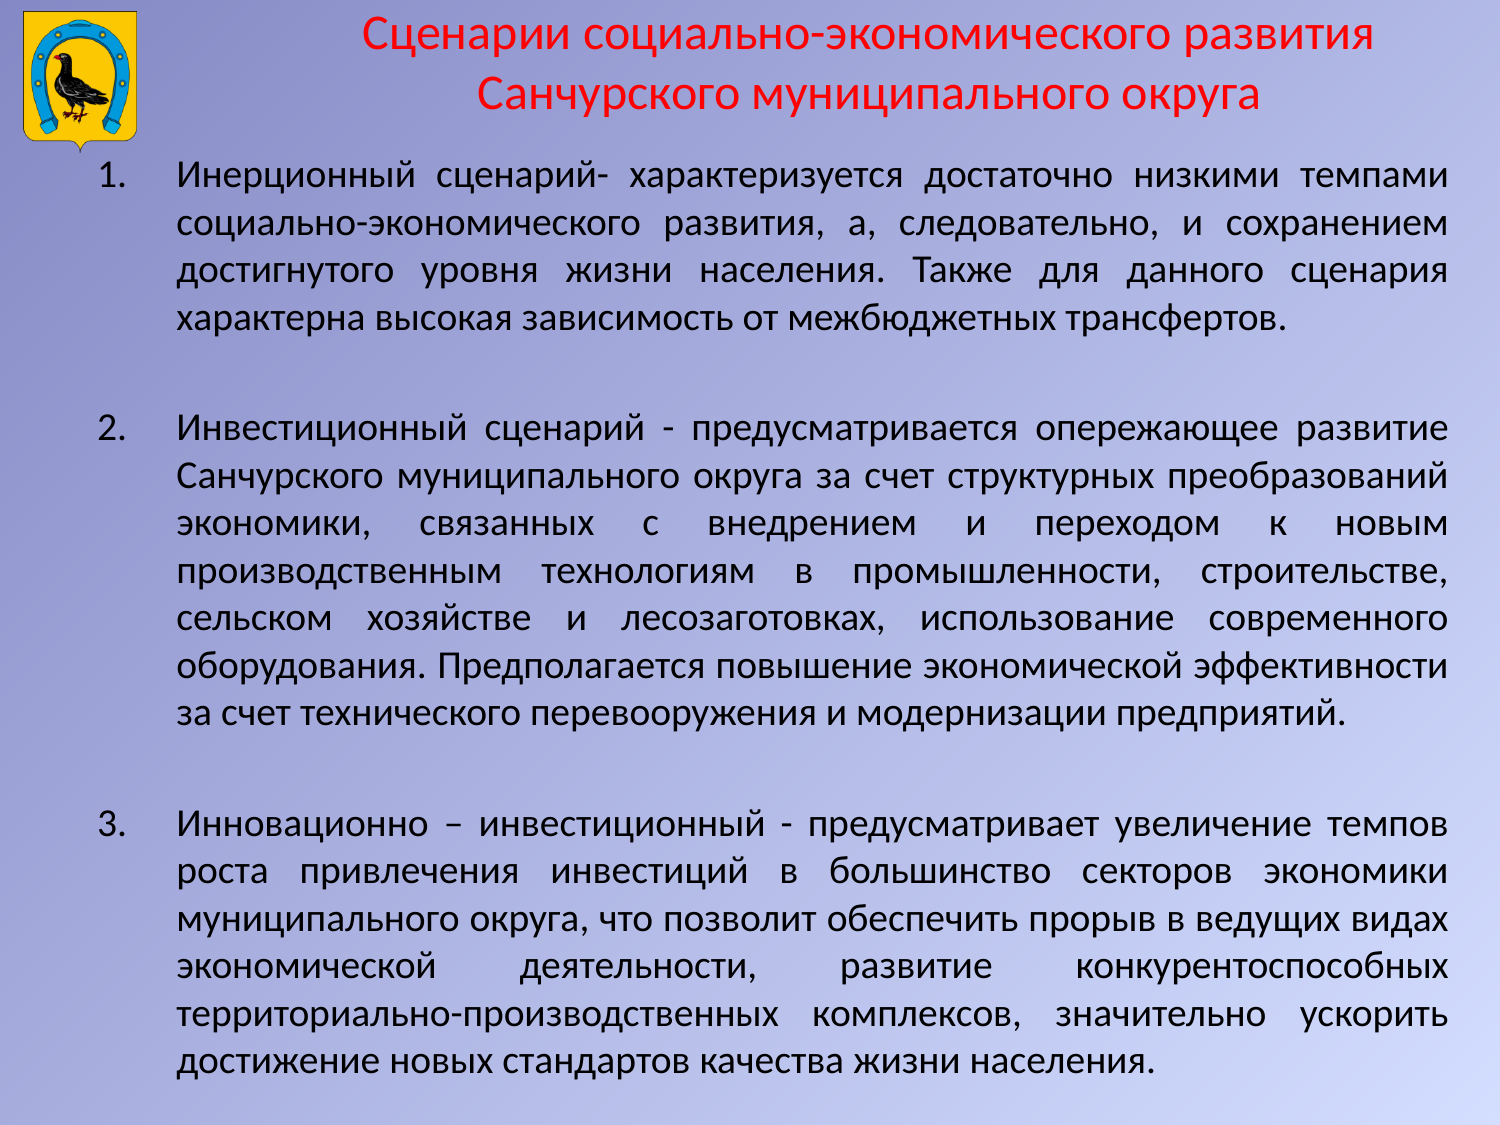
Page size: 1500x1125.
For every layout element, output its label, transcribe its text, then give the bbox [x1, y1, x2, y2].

title Сценарии социально-экономического развития Санчурского муниципального округа [239, 0, 1500, 119]
picture [23, 11, 137, 153]
list Инерционный сценарий- характеризуется достаточно низкими темпами социально-экономического развития, а, следовательно, и сохранением достигнутого уровня жизни населения. Также для данного сценария характерна высокая зависимость от межбюджетных трансфертов. Инвестиционный сценарий - предусматривается опережающее развитие Санчурского муниципального округа за счет структурных преобразований экономики, связанных с внедрением и переходом к новым производственным технологиям в промышленности, строительстве, сельском хозяйстве и лесозаготовках, использование современного оборудования. Предполагается повышение экономической эффективности за счет технического перевооружения и модернизации предприятий. Инновационно – инвестиционный - предусматривает увеличение темпов роста привлечения инвестиций в большинство секторов экономики муниципального округа, что позволит обеспечить прорыв в ведущих видах экономической деятельности, развитие конкурентоспособных территориально-производственных комплексов, значительно ускорить достижение новых стандартов качества жизни населения. [82, 140, 1465, 1125]
